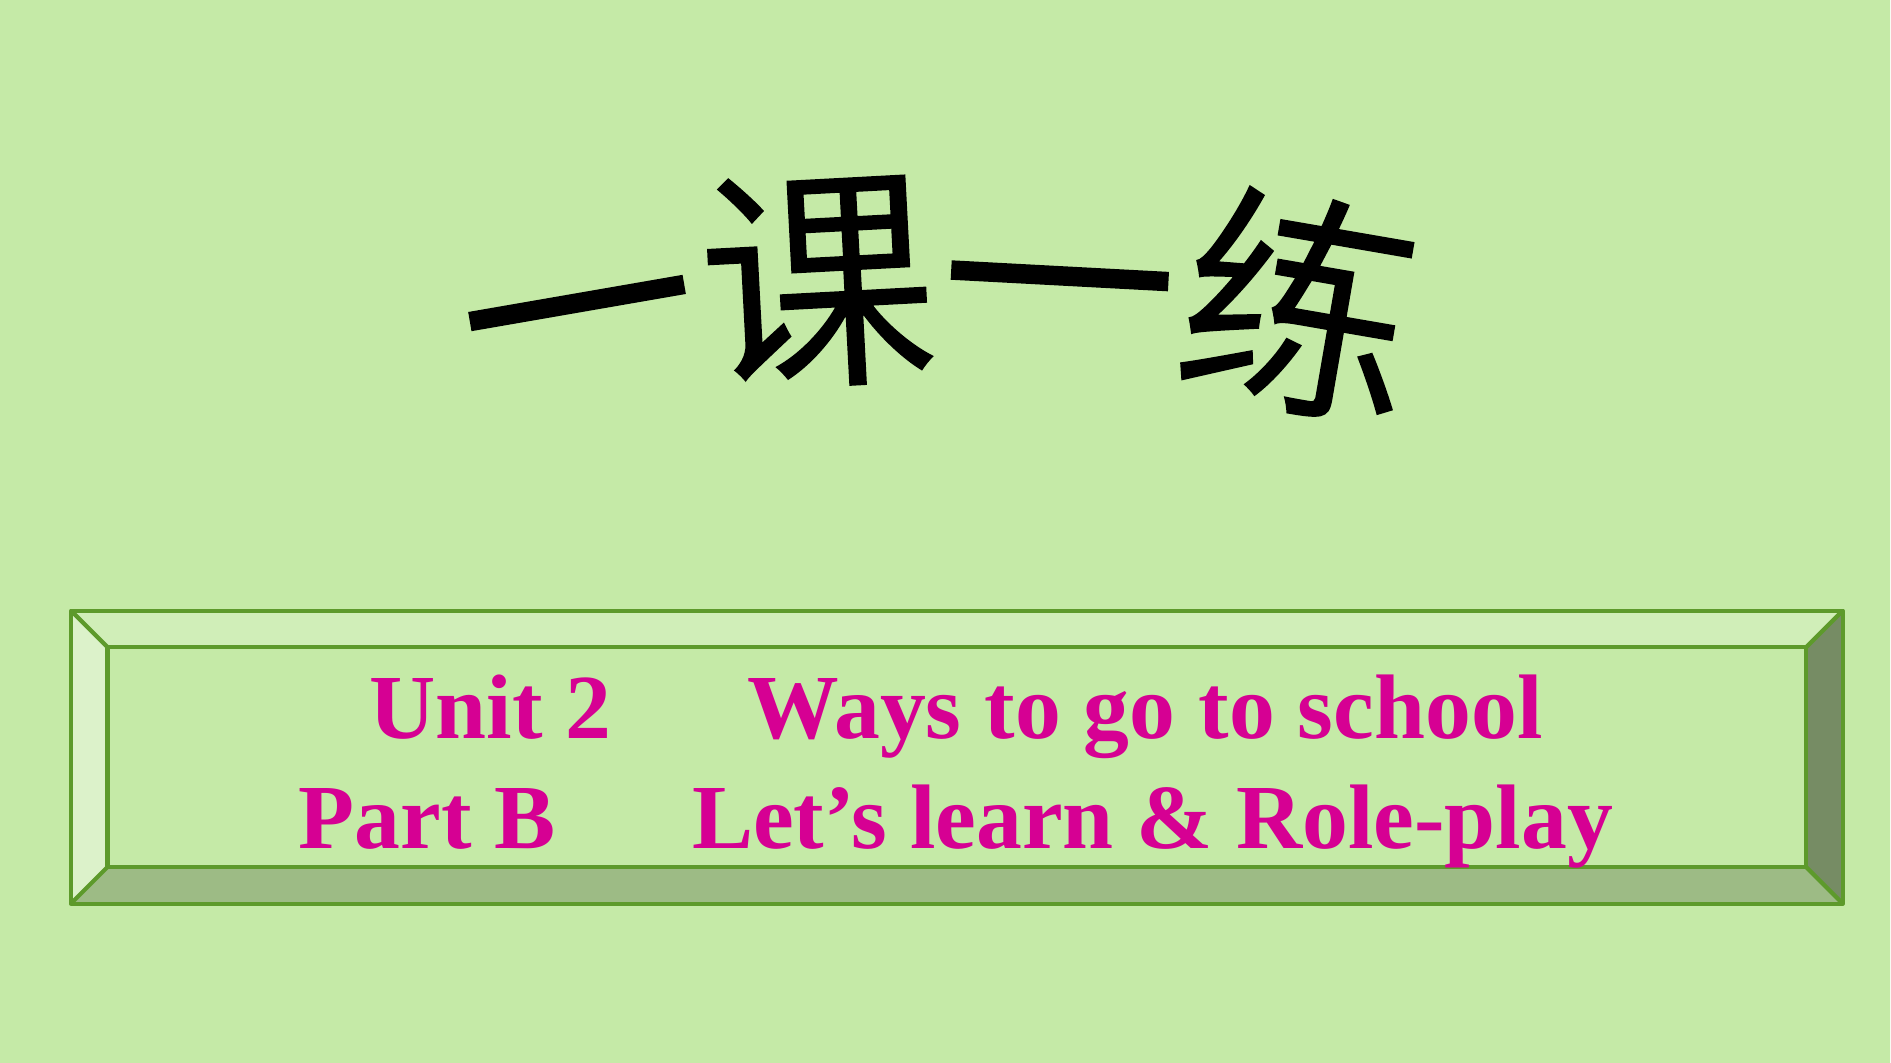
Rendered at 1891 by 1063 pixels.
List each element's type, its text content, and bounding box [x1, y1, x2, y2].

text_box Unit 2 Ways to go to school Part B Let’s learn & Role-play [69, 609, 1845, 906]
